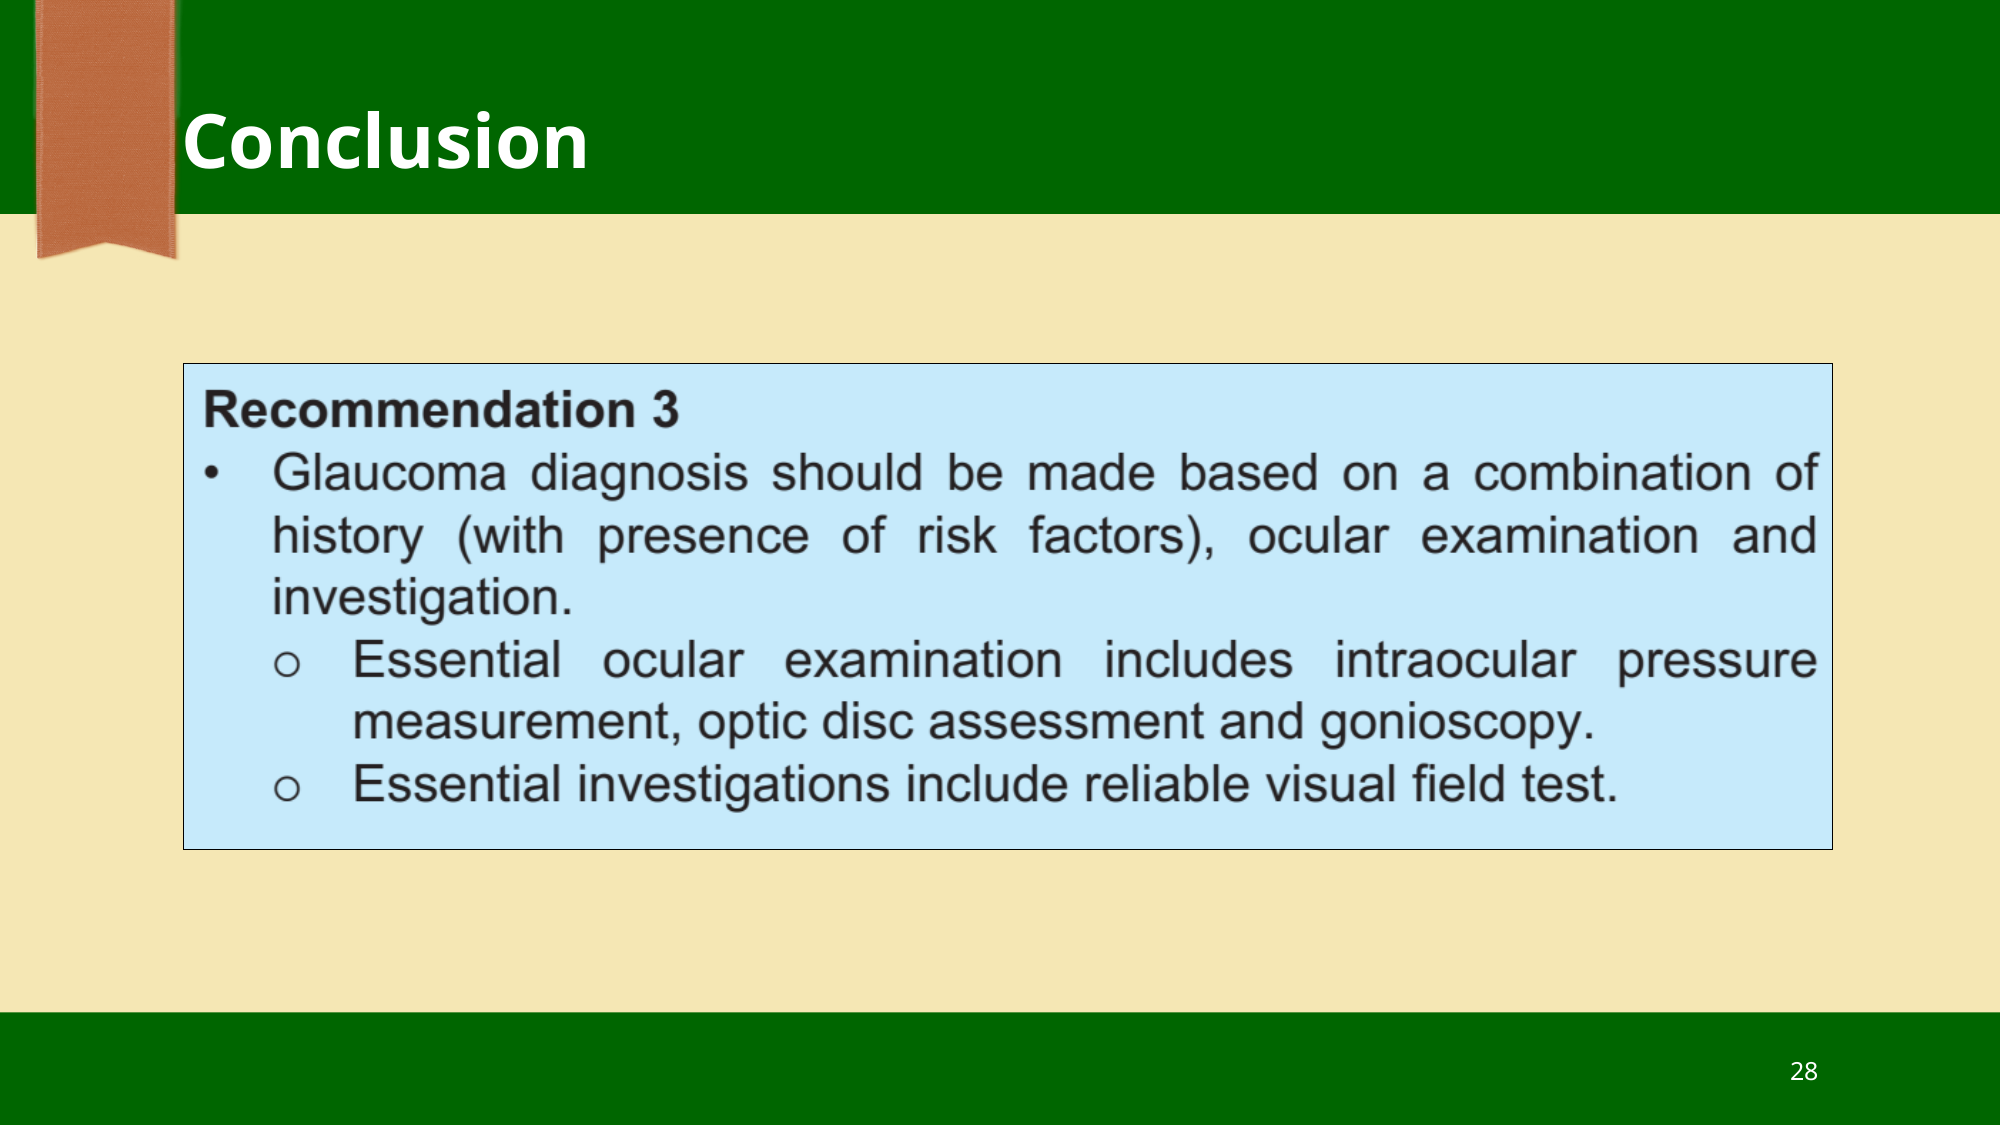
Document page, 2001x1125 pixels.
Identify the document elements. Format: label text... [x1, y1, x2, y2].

title Conclusion [181, 12, 1819, 193]
slide_number 28 [1518, 1042, 1819, 1103]
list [183, 363, 1833, 850]
